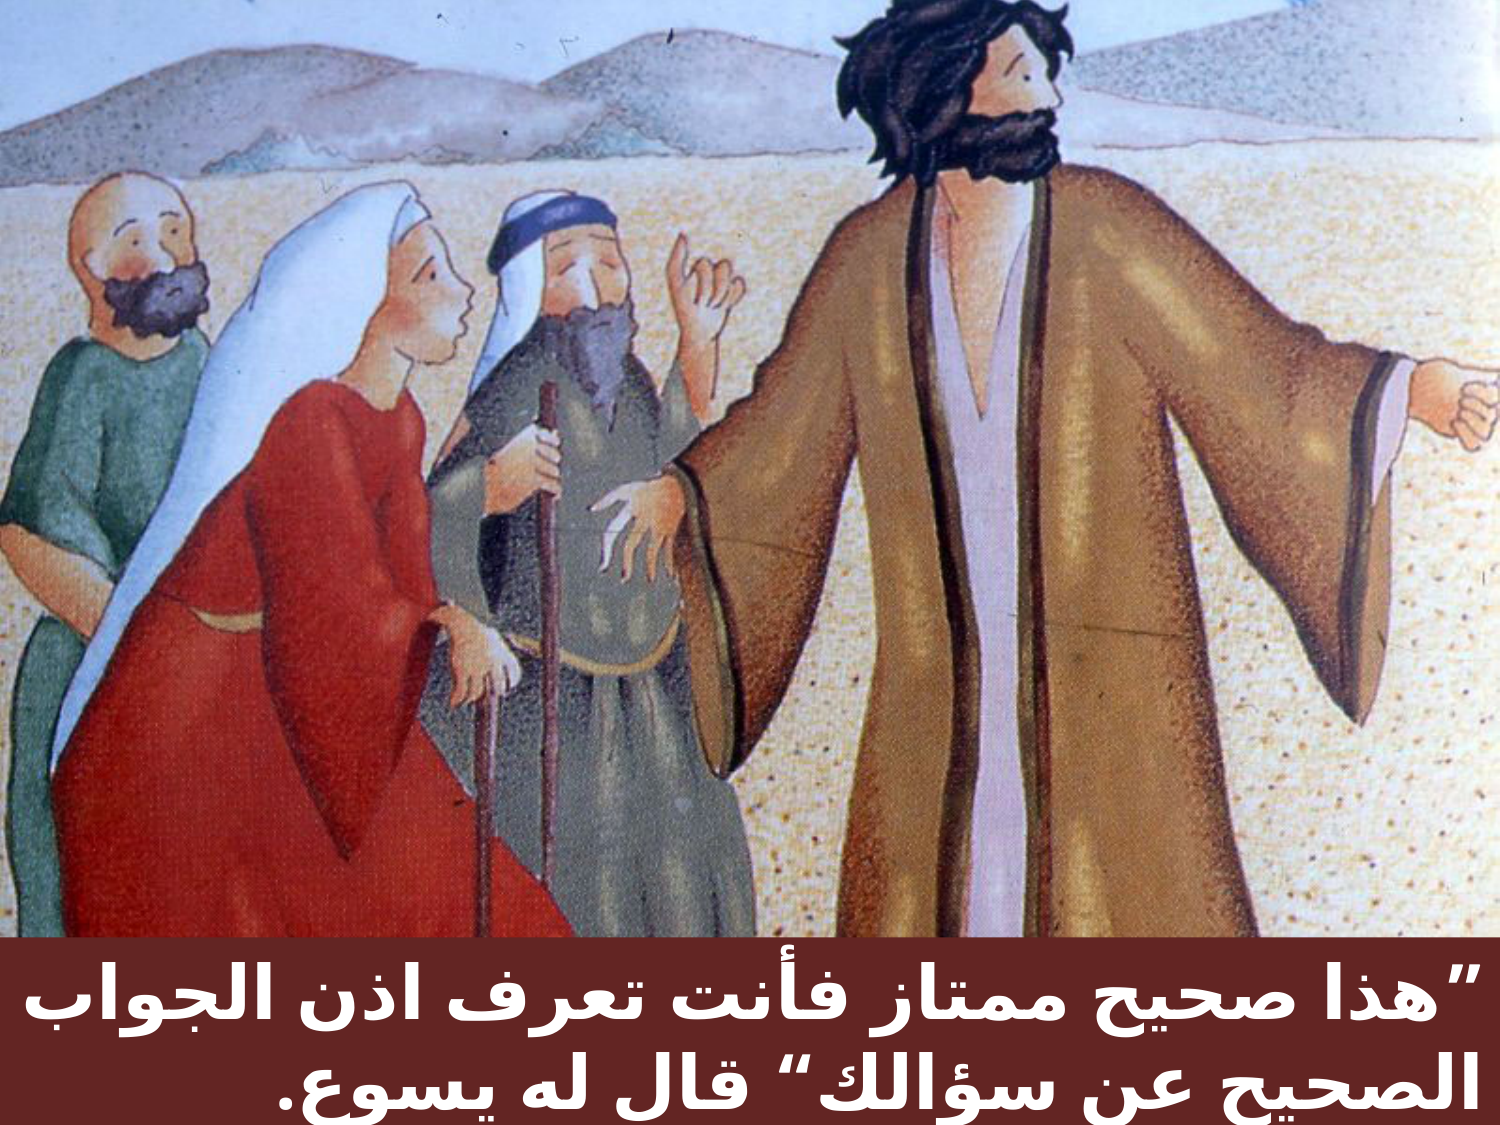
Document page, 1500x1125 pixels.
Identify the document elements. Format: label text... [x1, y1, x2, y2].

picture [0, 0, 1500, 938]
text_box ”هذا صحيح ممتاز فأنت تعرف اذن الجواب الصحيح عن سؤالك“ قال له يسوع. [0, 946, 1500, 1125]
